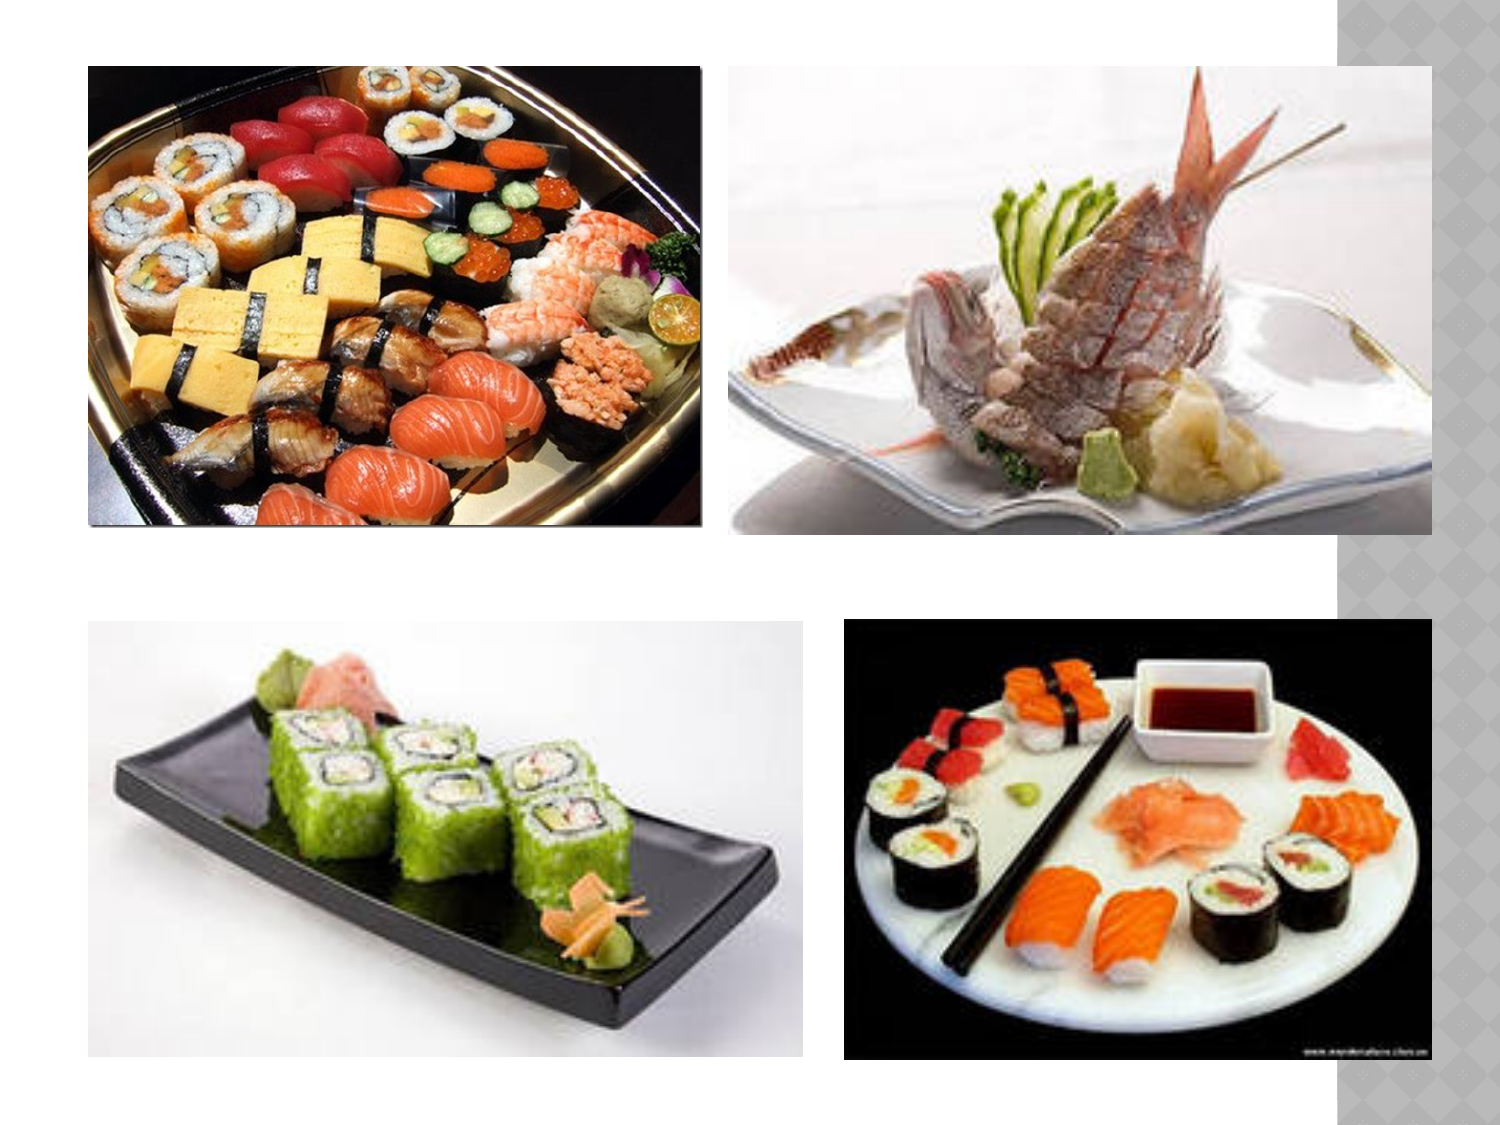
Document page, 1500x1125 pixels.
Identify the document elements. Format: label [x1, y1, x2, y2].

picture [728, 65, 1432, 535]
picture [844, 618, 1432, 1060]
picture [88, 621, 803, 1058]
list [88, 65, 703, 528]
